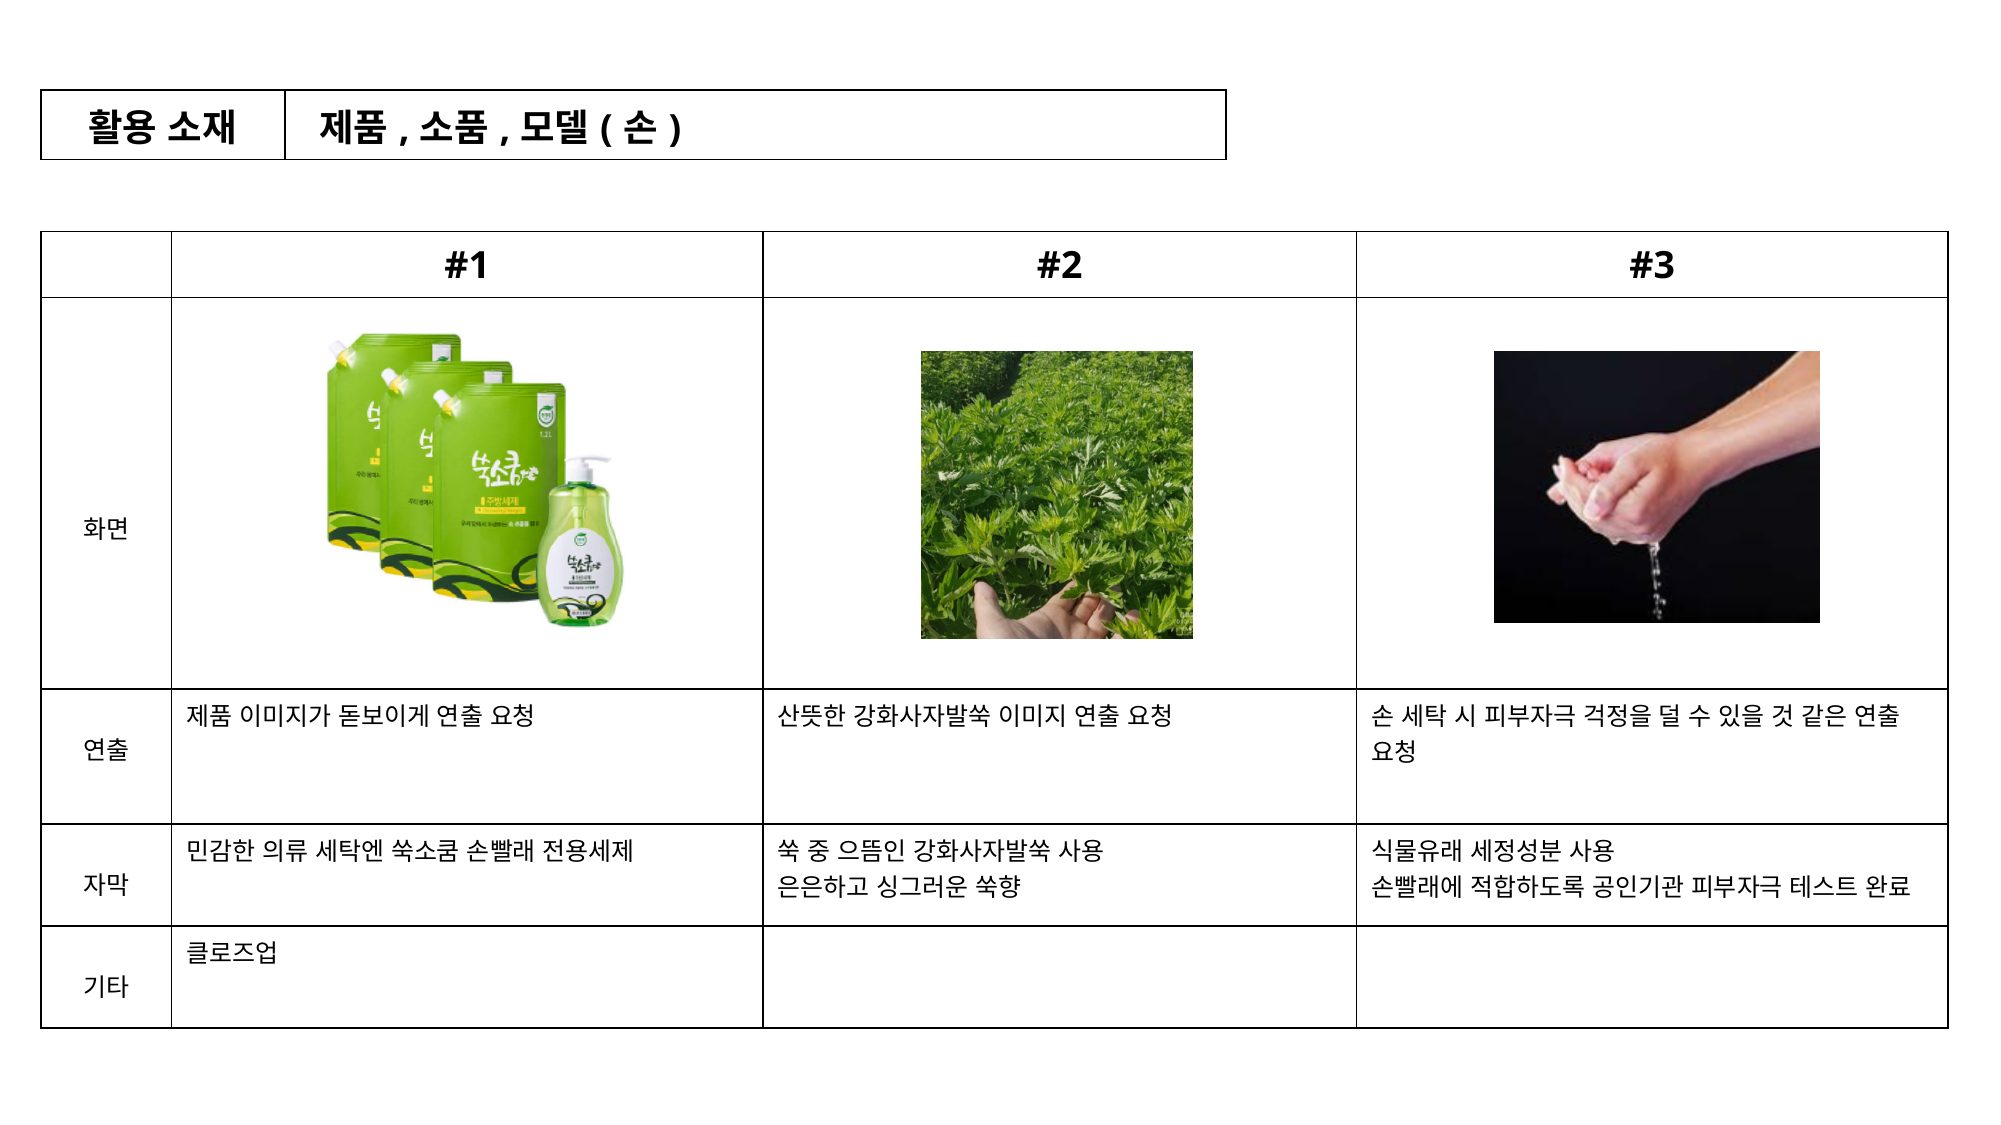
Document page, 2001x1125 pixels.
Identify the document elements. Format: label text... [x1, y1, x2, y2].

table_cell 제품 이미지가 돋보이게 연출 요청 [172, 690, 762, 823]
picture [1494, 351, 1820, 623]
table_cell 화면 [42, 298, 171, 688]
table_cell 연출 [42, 690, 171, 823]
table_cell 쑥 중 으뜸인 강화사자발쑥 사용 은은하고 싱그러운 쑥향 [764, 825, 1356, 925]
table_cell [172, 298, 762, 688]
picture [921, 351, 1193, 640]
table_cell 손 세탁 시 피부자극 걱정을 덜 수 있을 것 같은 연출 요청 [1357, 690, 1947, 823]
table_header 활용 소재 [42, 91, 284, 159]
table_header 제품,소품,모델(손) [286, 91, 1225, 159]
table_cell 클로즈업 [172, 927, 762, 1027]
table_header [42, 232, 171, 297]
table_header #2 [764, 232, 1356, 297]
picture [298, 321, 654, 653]
table_cell 기타 [42, 927, 171, 1027]
table_header #1 [172, 232, 762, 297]
table_cell [1357, 927, 1947, 1027]
table_cell 산뜻한 강화사자발쑥 이미지 연출 요청 [764, 690, 1356, 823]
table_cell 식물유래 세정성분 사용 손빨래에 적합하도록 공인기관 피부자극 테스트 완료 [1357, 825, 1947, 925]
table_cell [764, 298, 1356, 688]
table_cell [1357, 298, 1947, 688]
table_cell [764, 927, 1356, 1027]
table_cell 민감한 의류 세탁엔 쑥소쿰 손빨래 전용세제 [172, 825, 762, 925]
table_header #3 [1357, 232, 1947, 297]
table_cell 자막 [42, 825, 171, 925]
